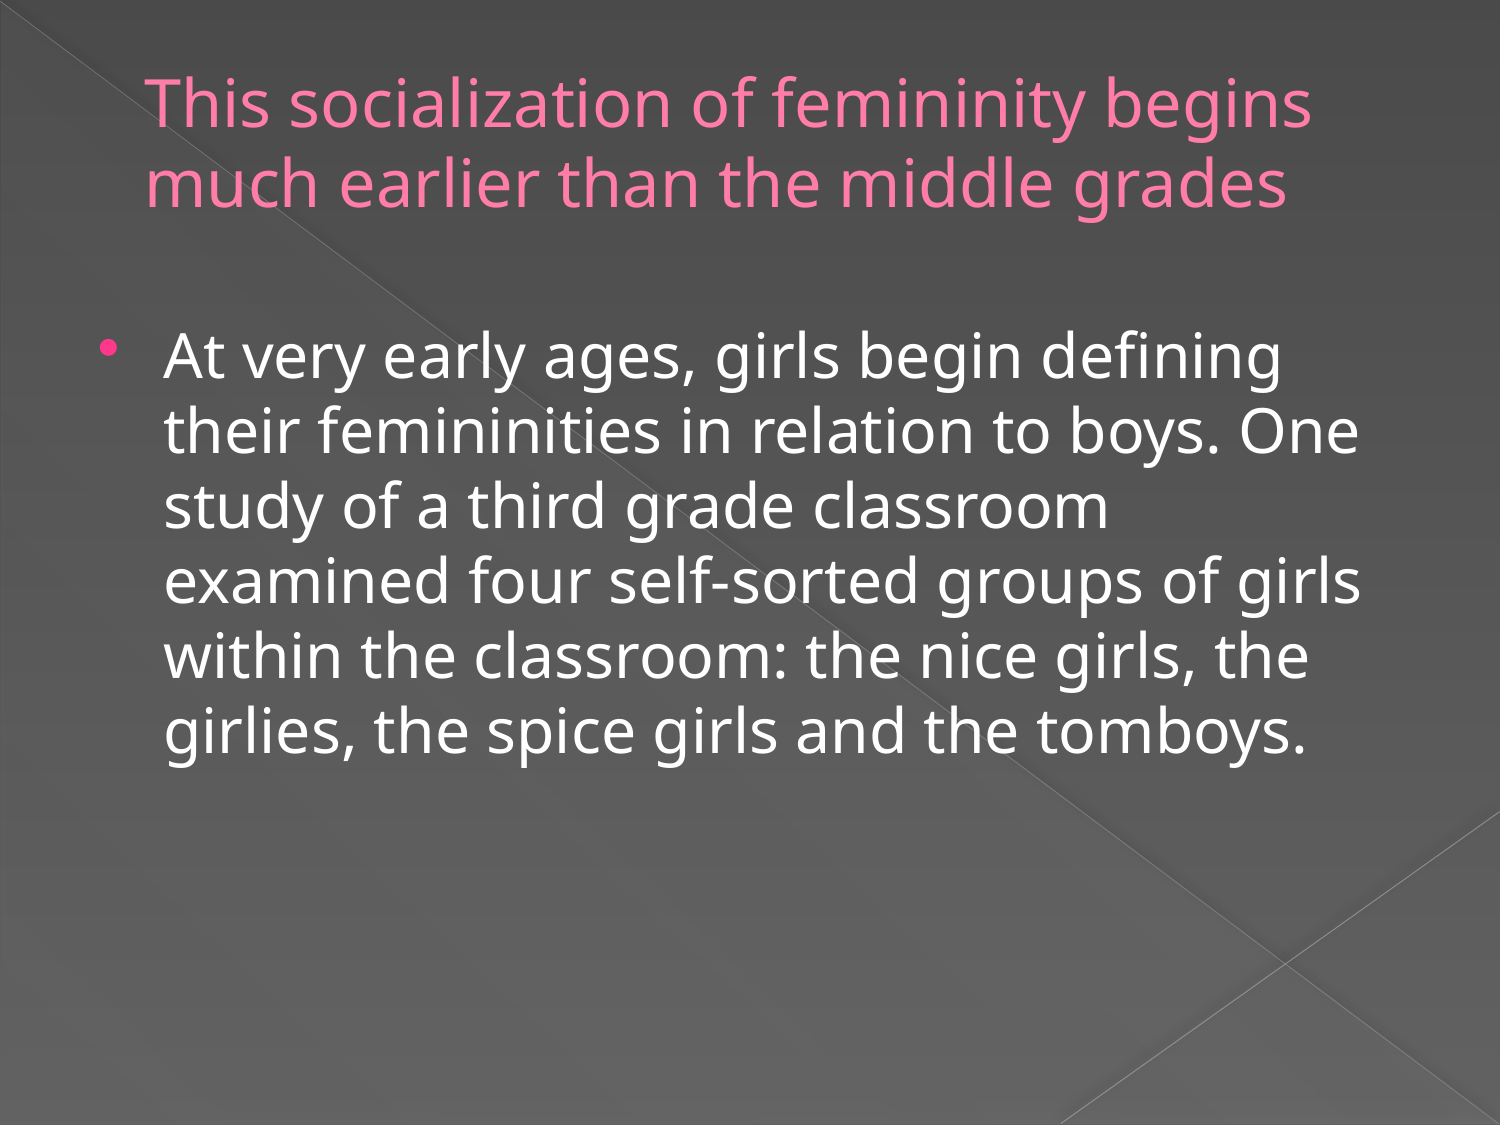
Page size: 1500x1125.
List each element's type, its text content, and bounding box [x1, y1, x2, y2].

title This socialization of femininity begins much earlier than the middle grades [50, 37, 1450, 244]
list At very early ages, girls begin defining their femininities in relation to boys. One study of a third grade classroom examined four self-sorted groups of girls within the classroom: the nice girls, the girlies, the spice girls and the tomboys. [75, 308, 1425, 1059]
